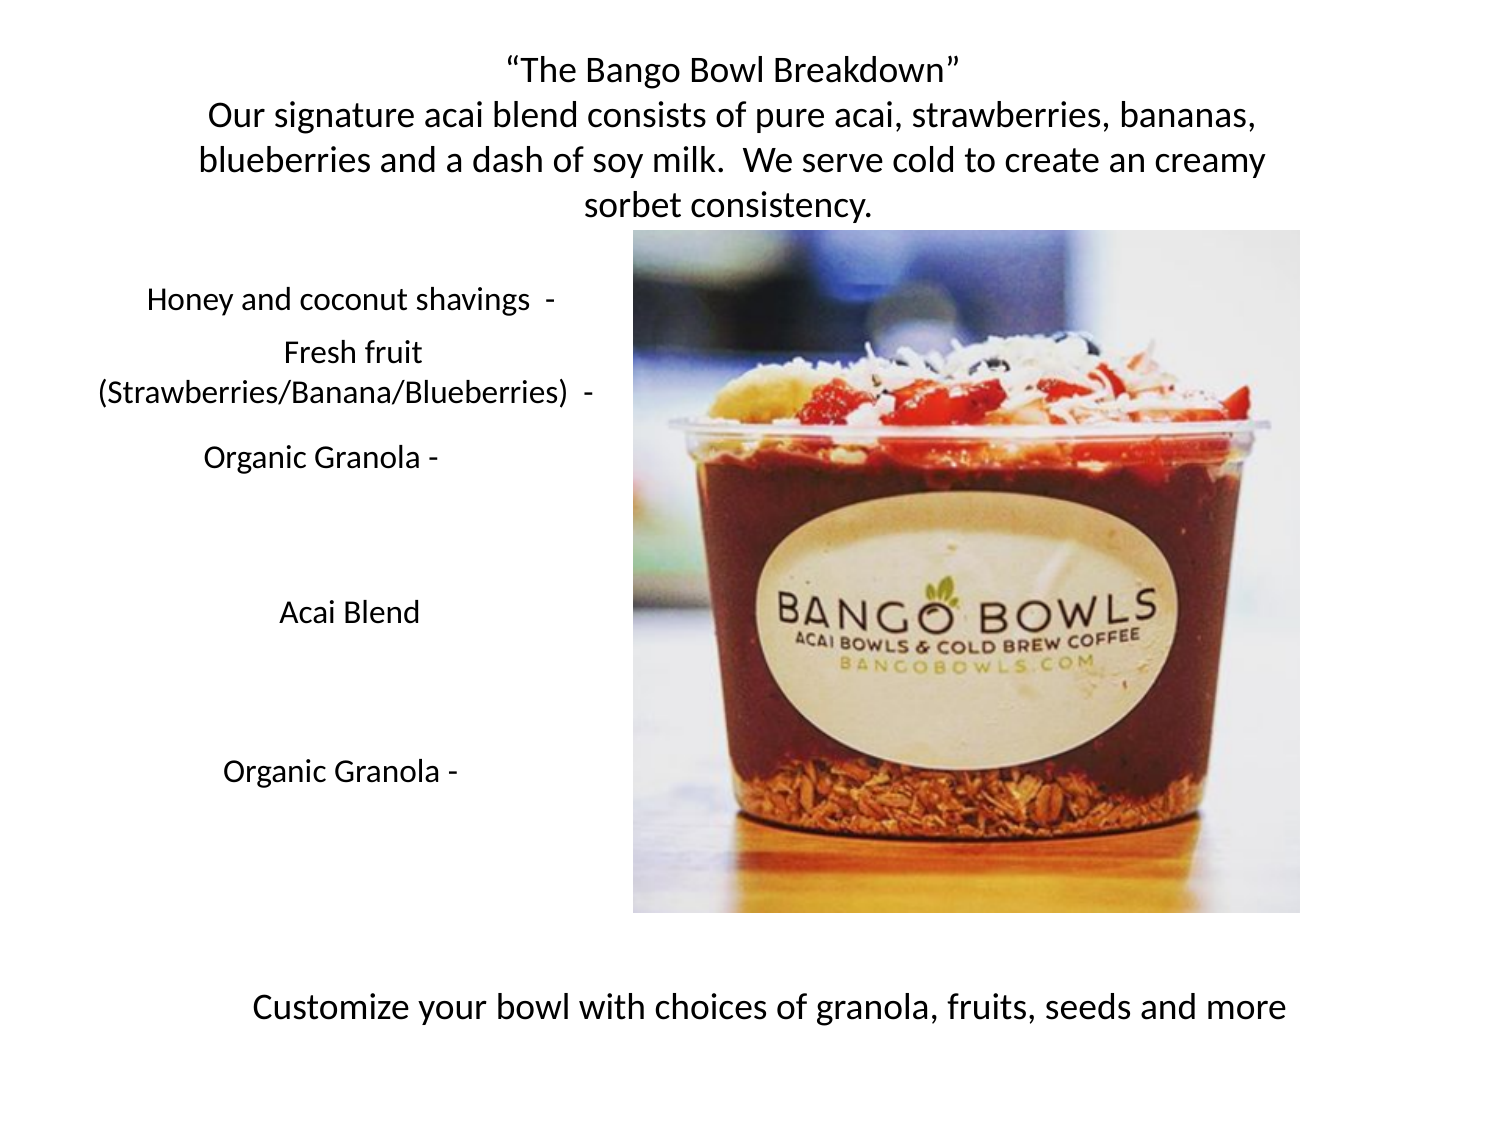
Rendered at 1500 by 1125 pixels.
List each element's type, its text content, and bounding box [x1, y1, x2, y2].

title Honey and coconut shavings - [108, 227, 609, 299]
text_box Acai Blend [99, 565, 600, 655]
text_box Organic Granola - [75, 410, 575, 500]
text_box Customize your bowl with choices of granola, fruits, seeds and more [200, 974, 1341, 1035]
text_box “The Bango Bowl Breakdown” Our signature acai blend consists of pure acai, strawberries, bananas, blueberries and a dash of soy milk. We serve cold to create an creamy sorbet consistency. [162, 37, 1304, 233]
picture [633, 230, 1300, 913]
text_box Fresh fruit (Strawberries/Banana/Blueberries) - [78, 299, 628, 441]
text_box Organic Granola - [94, 724, 595, 814]
